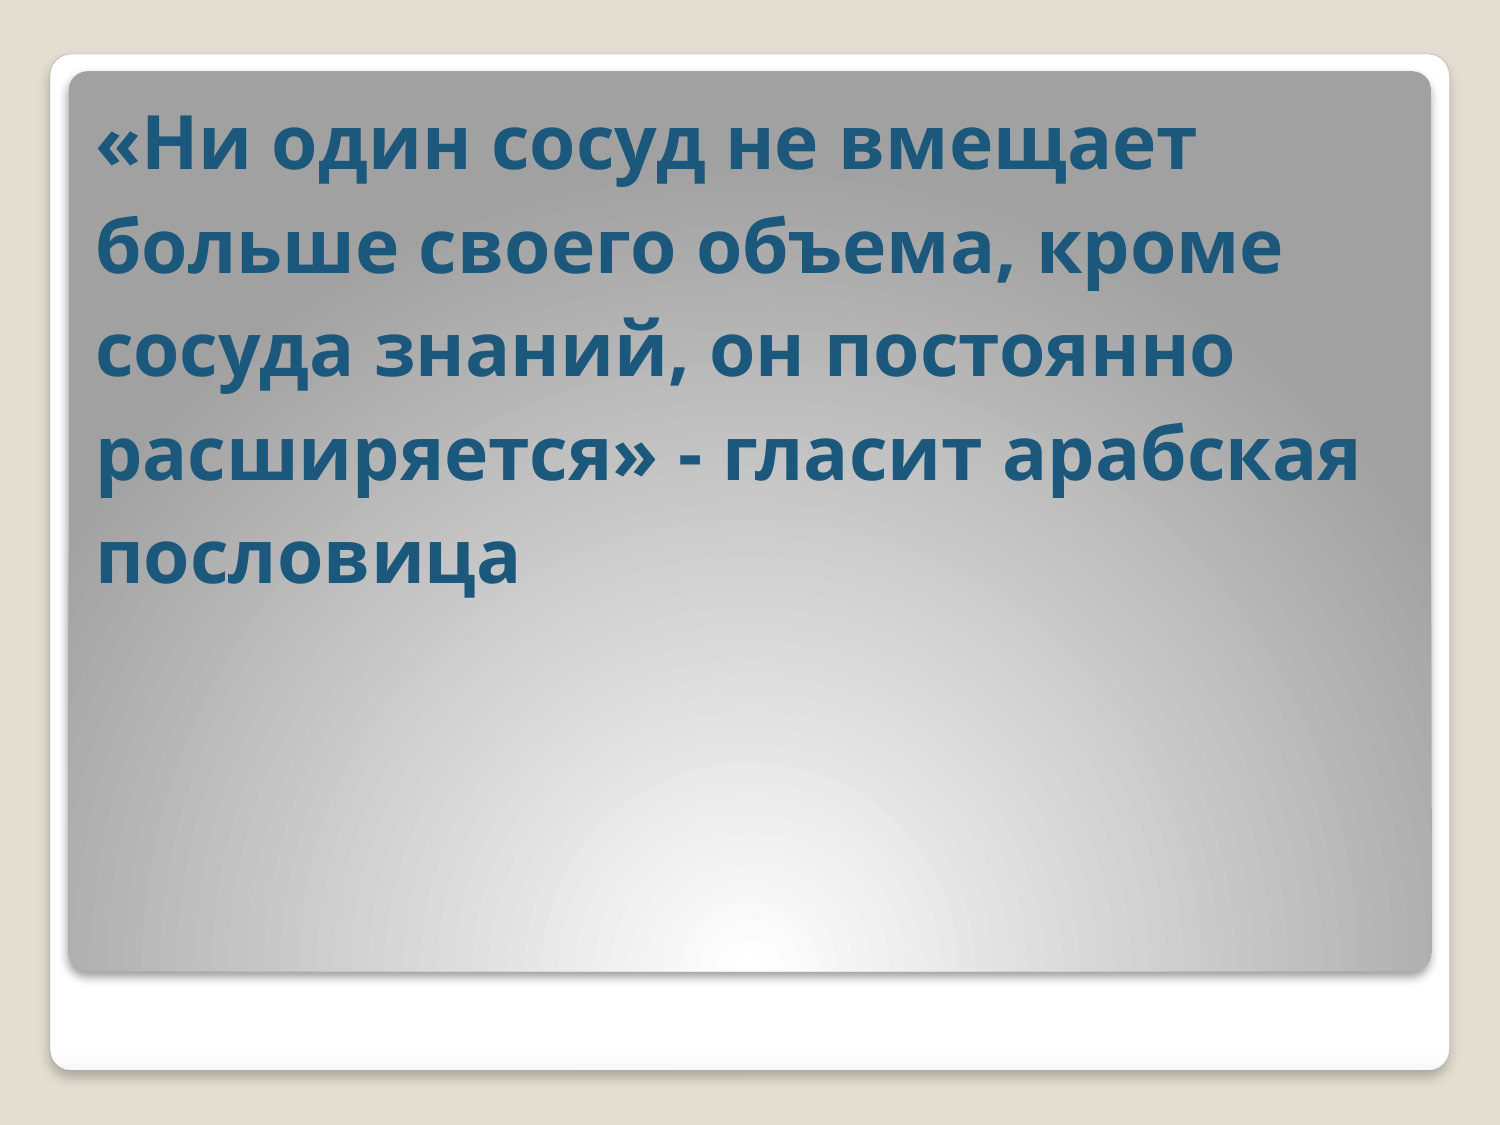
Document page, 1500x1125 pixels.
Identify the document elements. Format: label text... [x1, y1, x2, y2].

list «Ни один сосуд не вмещает больше своего объема, кроме сосуда знаний, он постоянно расширяется» - гласит арабская пословица [64, 66, 1425, 774]
